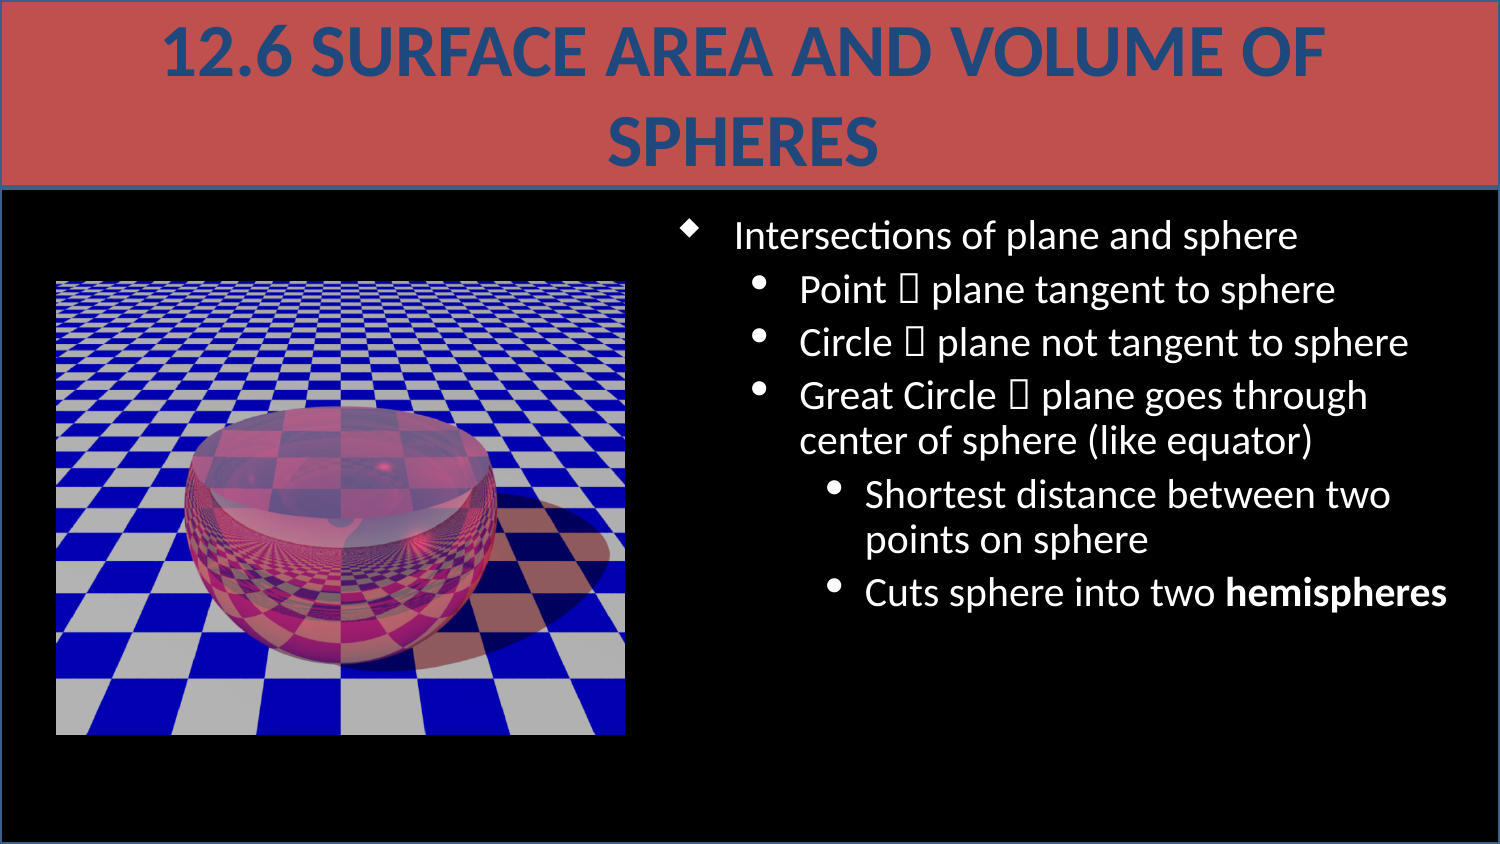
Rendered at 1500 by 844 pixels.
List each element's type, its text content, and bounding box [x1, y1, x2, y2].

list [55, 280, 626, 735]
title 12.6 Surface Area and Volume of Spheres [37, 33, 1450, 150]
list Intersections of plane and sphere Point  plane tangent to sphere Circle  plane not tangent to sphere Great Circle  plane goes through center of sphere (like equator) Shortest distance between two points on sphere Cuts sphere into two hemispheres [662, 206, 1500, 807]
